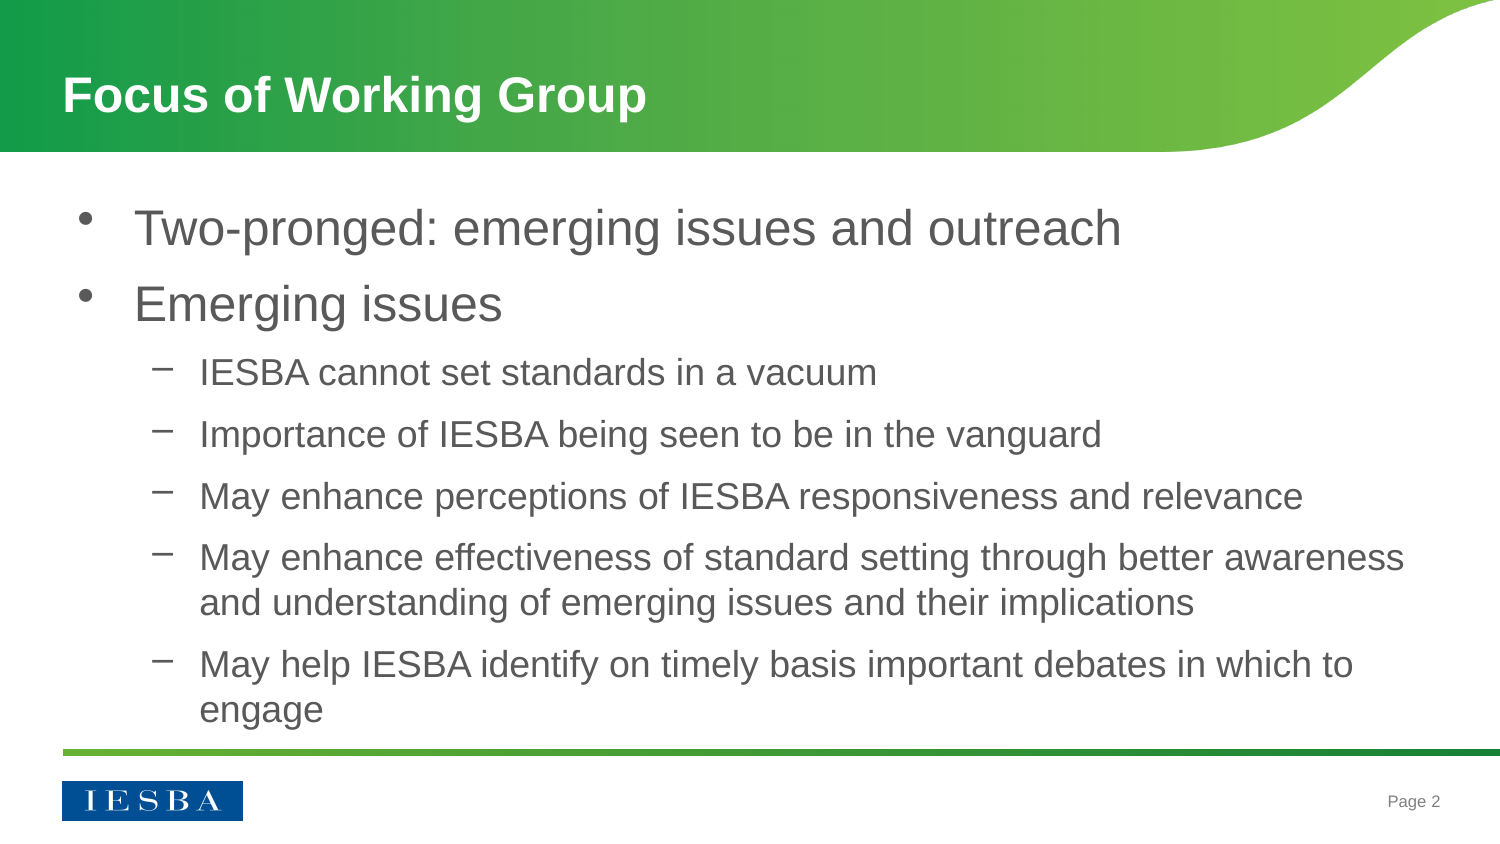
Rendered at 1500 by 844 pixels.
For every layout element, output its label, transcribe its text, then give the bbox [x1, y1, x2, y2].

list Two-pronged: emerging issues and outreach Emerging issues IESBA cannot set standards in a vacuum Importance of IESBA being seen to be in the vanguard May enhance perceptions of IESBA responsiveness and relevance May enhance effectiveness of standard setting through better awareness and understanding of emerging issues and their implications May help IESBA identify on timely basis important debates in which to engage [62, 187, 1450, 747]
picture [0, 0, 1497, 152]
picture [62, 781, 243, 821]
title Focus of Working Group [62, 59, 1300, 125]
